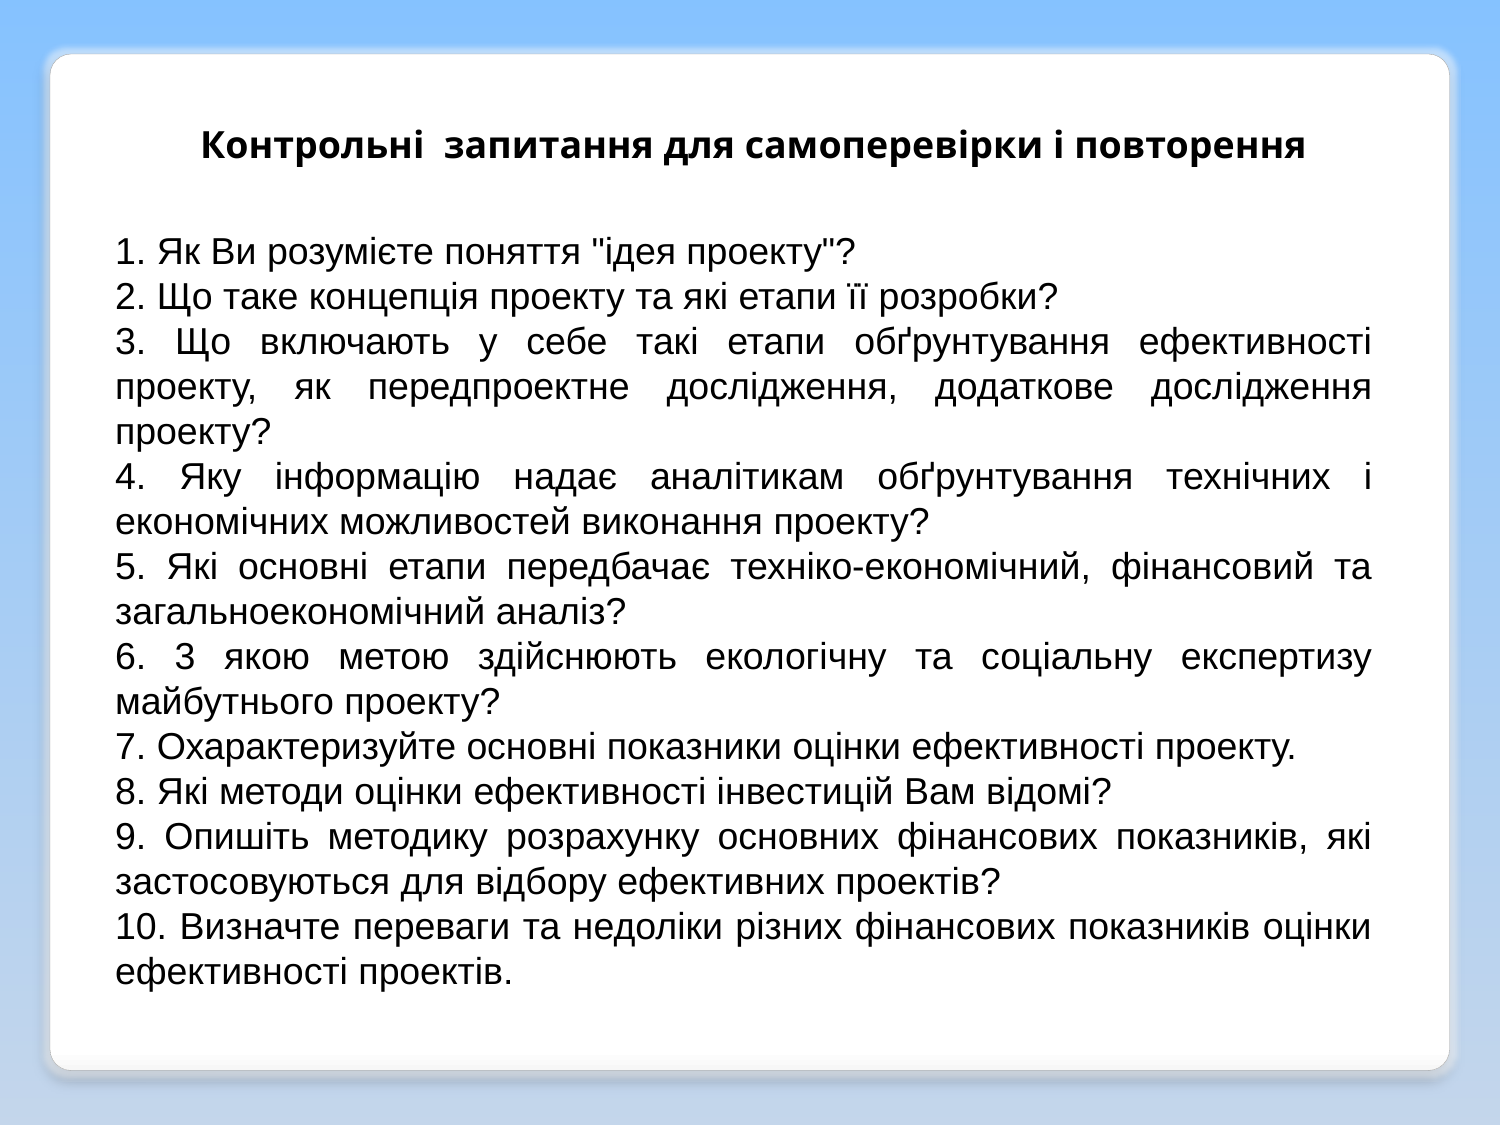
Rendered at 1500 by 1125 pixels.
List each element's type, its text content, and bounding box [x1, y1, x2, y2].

text_box Контрольні запитання для самоперевірки і повторення [185, 113, 1323, 174]
text_box 1. Як Ви розумієте поняття "ідея проекту"? 2. Що таке концепція проекту та які етапи її розробки? 3. Що включають у себе такі етапи обґрунтування ефективності проекту, як передпроектне дослідження, додаткове дослідження проекту? 4. Яку інформацію надає аналітикам обґрунтування технічних і економічних можливостей виконання проекту? 5. Які основні етапи передбачає техніко-економічний, фінансовий та загальноекономічний аналіз? 6. 3 якою метою здійснюють екологічну та соціальну експертизу майбутнього проекту? 7. Охарактеризуйте основні показники оцінки ефективності проекту. 8. Які методи оцінки ефективності інвестицій Вам відомі? 9. Опишіть методику розрахунку основних фінансових показників, які застосовуються для відбору ефективних проектів? 10. Визначте переваги та недоліки різних фінансових показників оцінки ефективності проектів. [100, 219, 1388, 1000]
